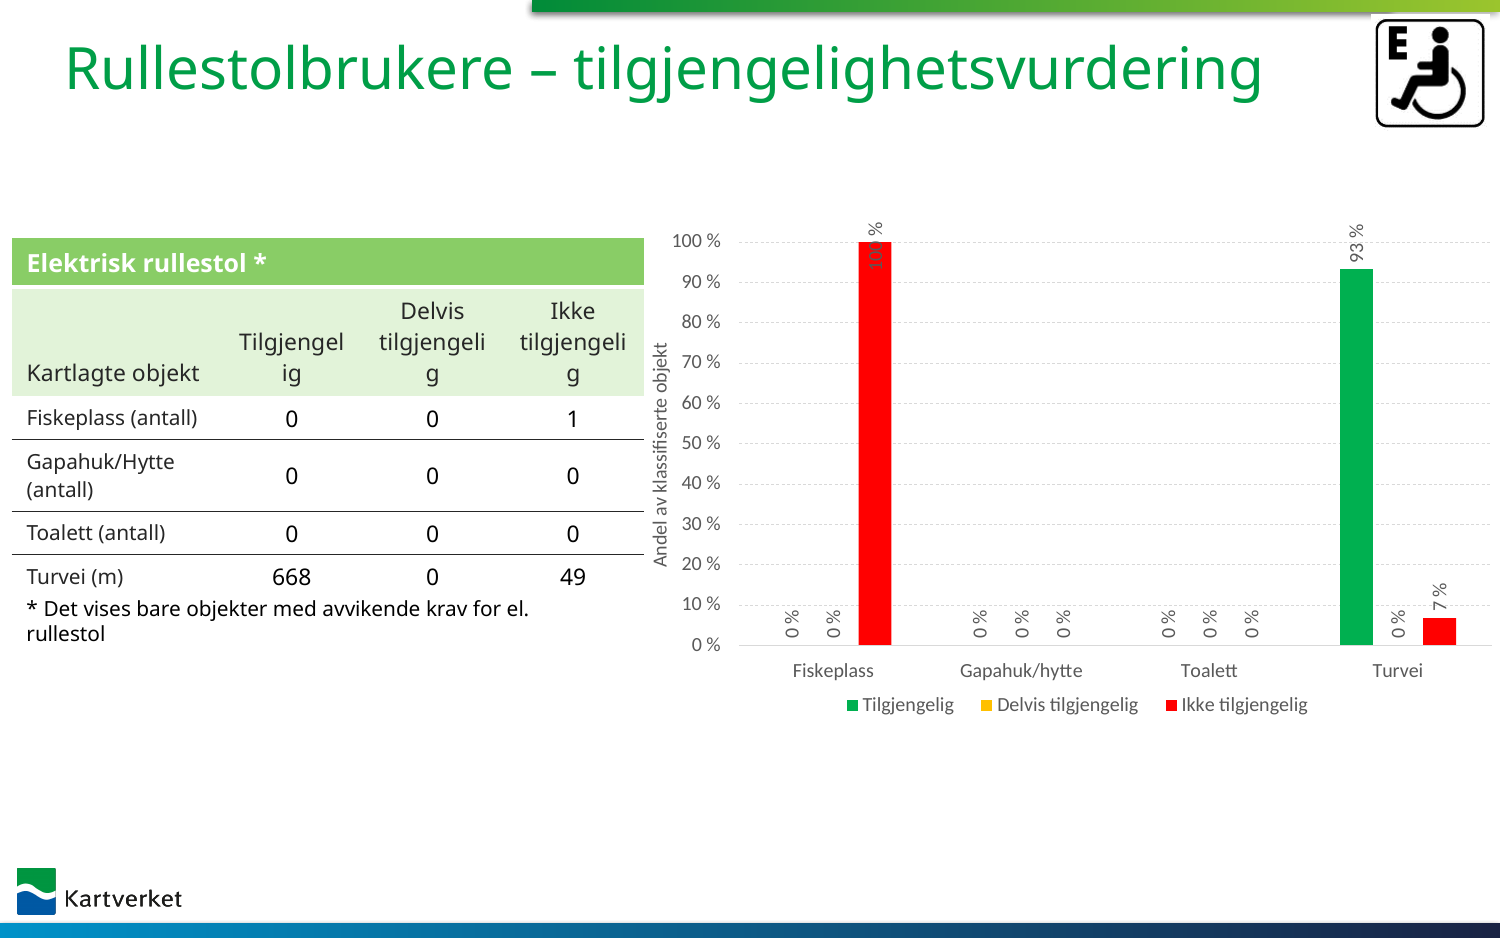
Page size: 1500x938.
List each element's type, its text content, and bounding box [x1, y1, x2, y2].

text_box * Det vises bare objekter med avvikende krav for el. rullestol [11, 588, 597, 653]
table_cell Turvei (m) [12, 555, 222, 588]
table_cell 1 [503, 396, 638, 439]
picture [643, 218, 1500, 728]
table_cell 0 [362, 396, 503, 439]
table_cell Gapahuk/Hytte (antall) [12, 440, 222, 511]
table_cell 0 [362, 512, 503, 554]
table_header Elektrisk rullestol * [12, 238, 638, 285]
table_cell Fiskeplass (antall) [12, 396, 222, 439]
table_cell 49 [503, 555, 638, 598]
table_cell 668 [222, 555, 362, 588]
table_cell 0 [503, 440, 638, 511]
table_cell Tilgjengelig [222, 289, 362, 396]
table_cell Toalett (antall) [12, 512, 222, 554]
table_cell 0 [222, 440, 362, 511]
table_cell 0 [222, 512, 362, 554]
table_cell 0 [222, 396, 362, 439]
table_cell 0 [362, 440, 503, 511]
text_box Rullestolbrukere – tilgjengelighetsvurdering [49, 12, 1372, 109]
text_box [1371, 13, 1491, 133]
table_cell Kartlagte objekt [12, 289, 222, 396]
table_cell 0 [362, 555, 503, 588]
table_cell Ikke tilgjengelig [503, 289, 638, 396]
table_cell 0 [503, 512, 638, 554]
table_cell Delvis tilgjengelig [362, 289, 503, 396]
